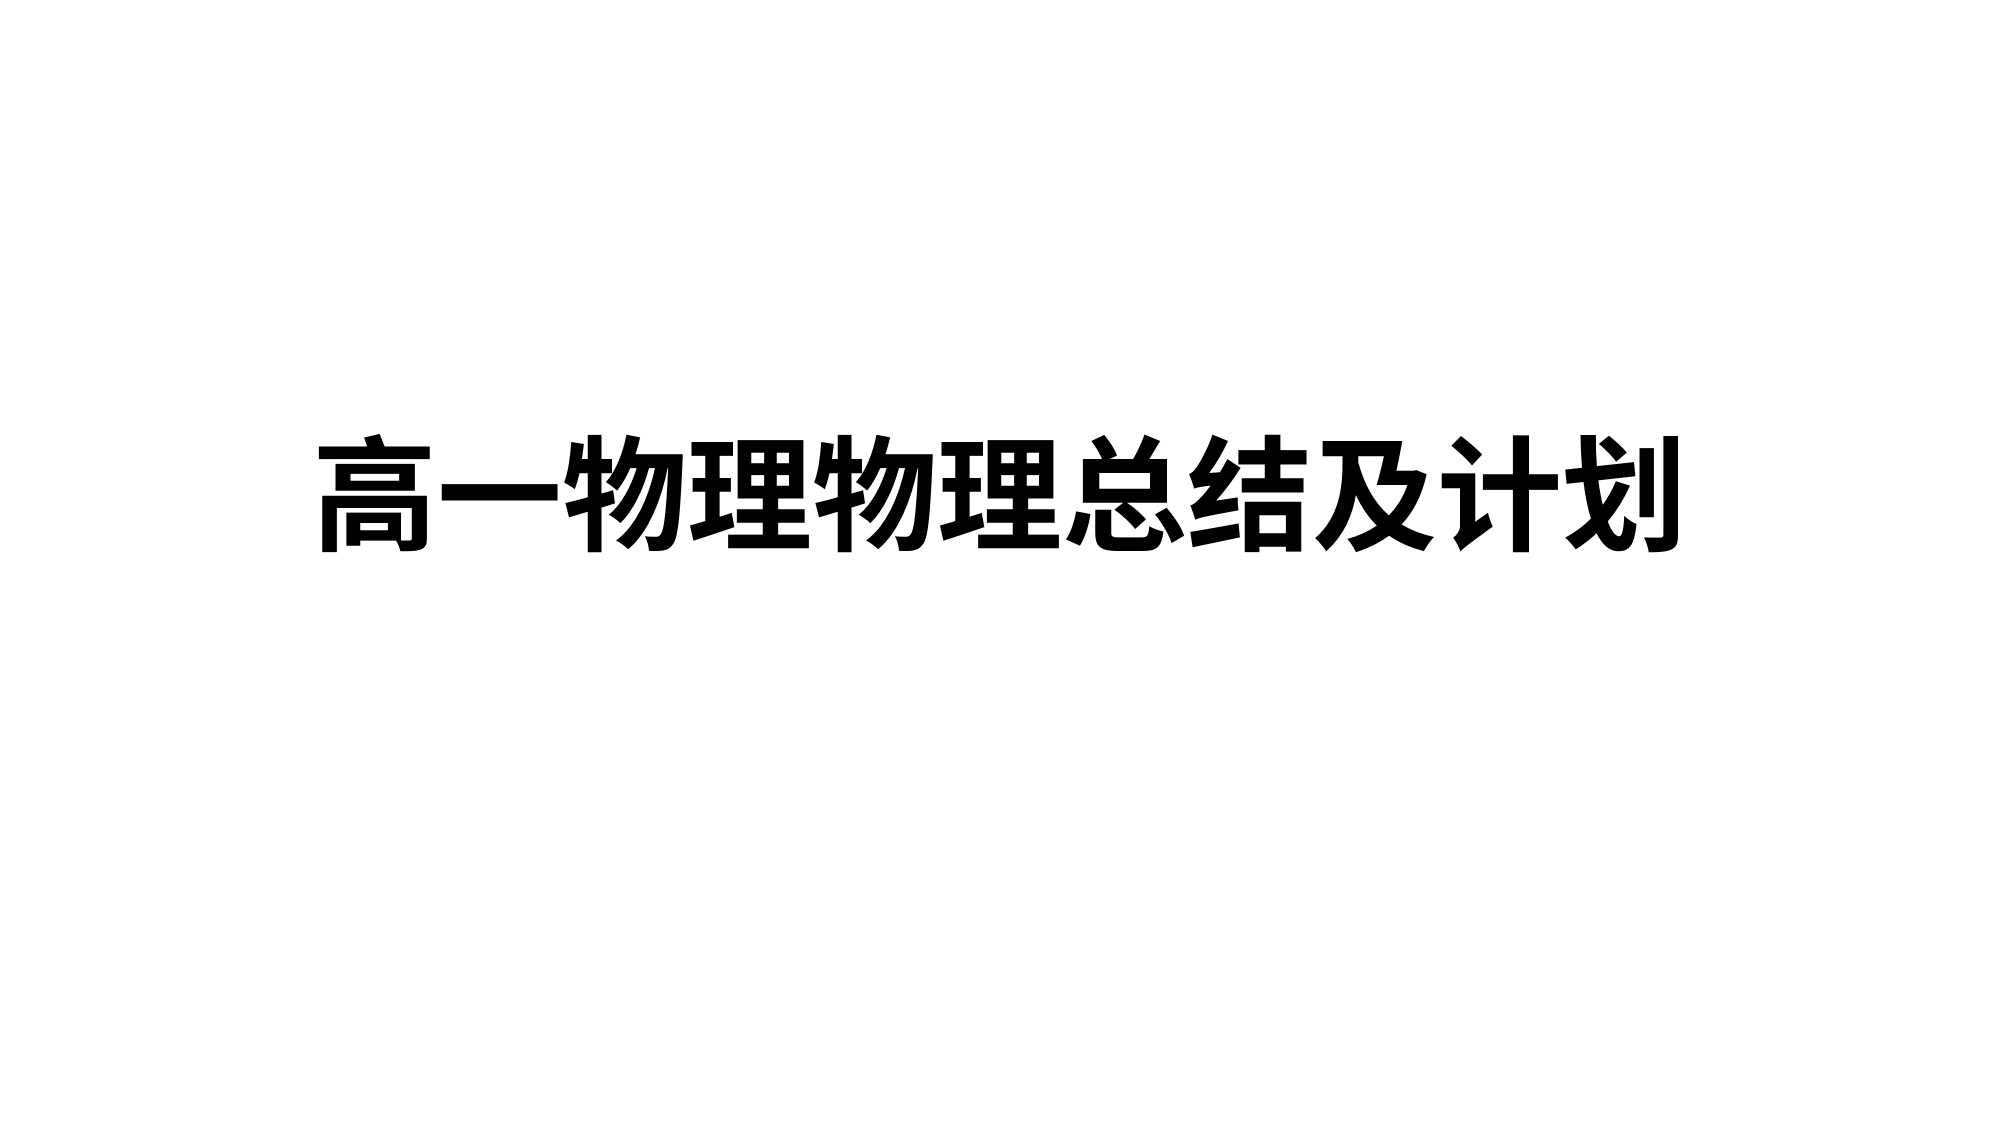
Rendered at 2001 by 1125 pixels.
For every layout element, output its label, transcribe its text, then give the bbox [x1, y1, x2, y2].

title 高一物理物理总结及计划 [249, 184, 1750, 576]
